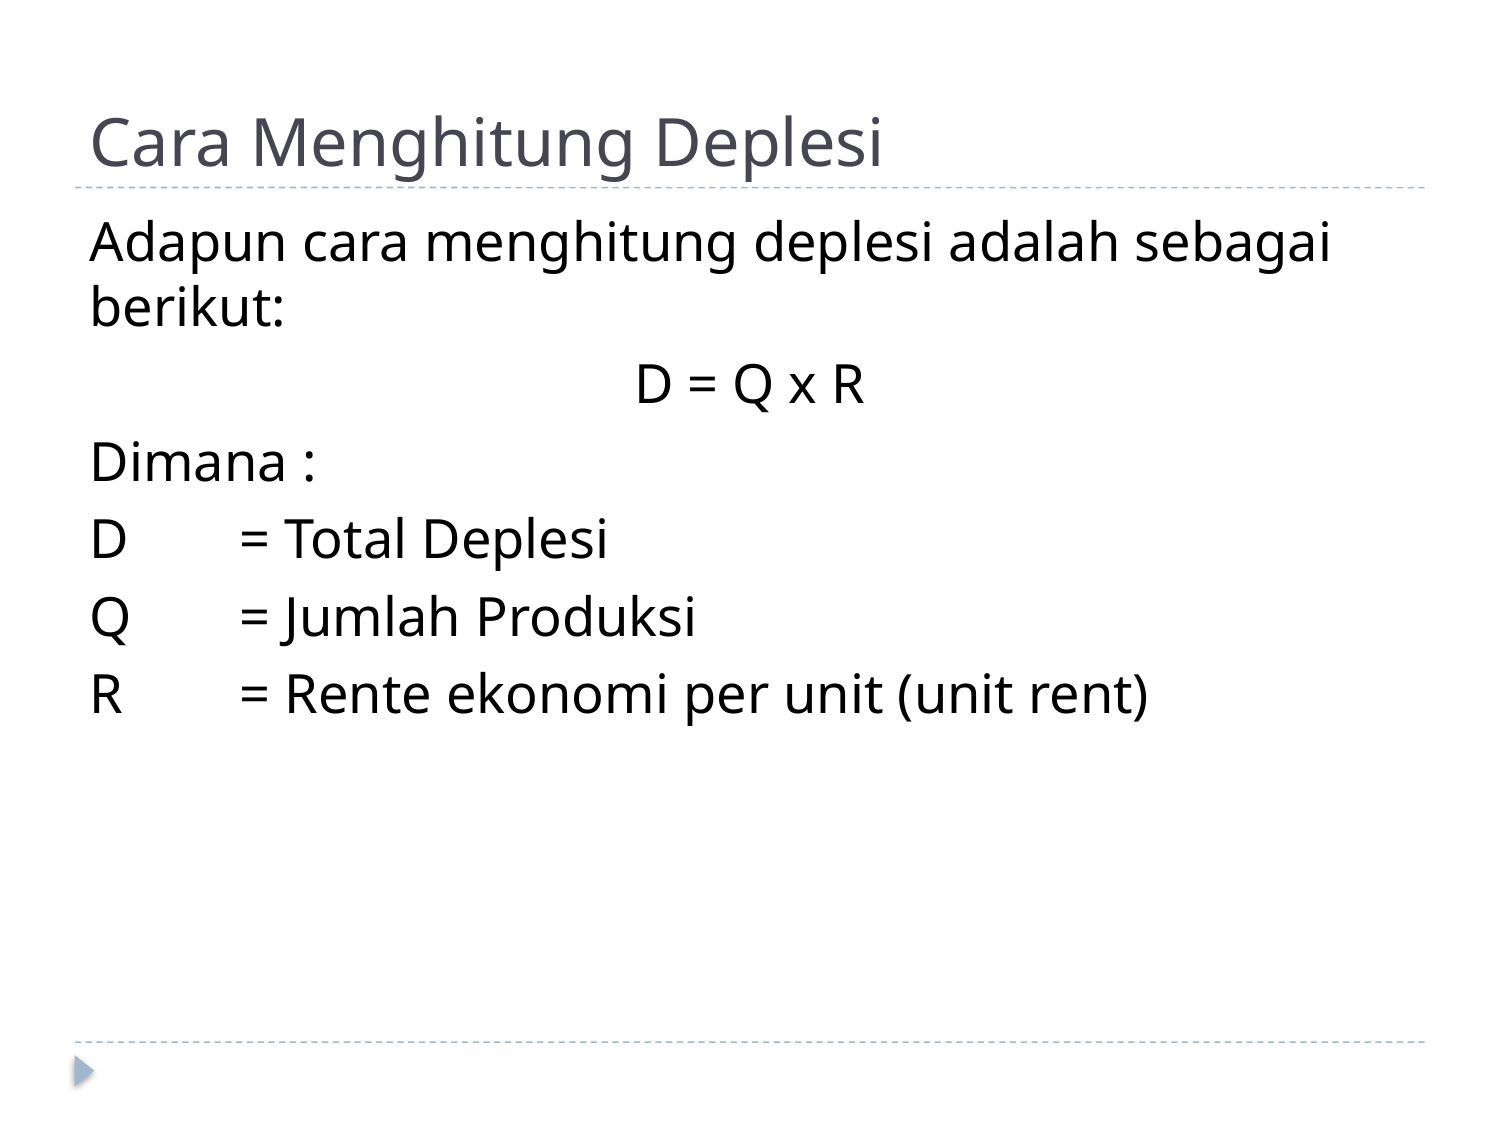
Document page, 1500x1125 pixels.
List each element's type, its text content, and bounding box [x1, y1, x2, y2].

title Cara Menghitung Deplesi [75, 24, 1425, 188]
list Adapun cara menghitung deplesi adalah sebagai berikut: D = Q x R Dimana : D = Total Deplesi Q = Jumlah Produksi R = Rente ekonomi per unit (unit rent) [75, 200, 1425, 1010]
